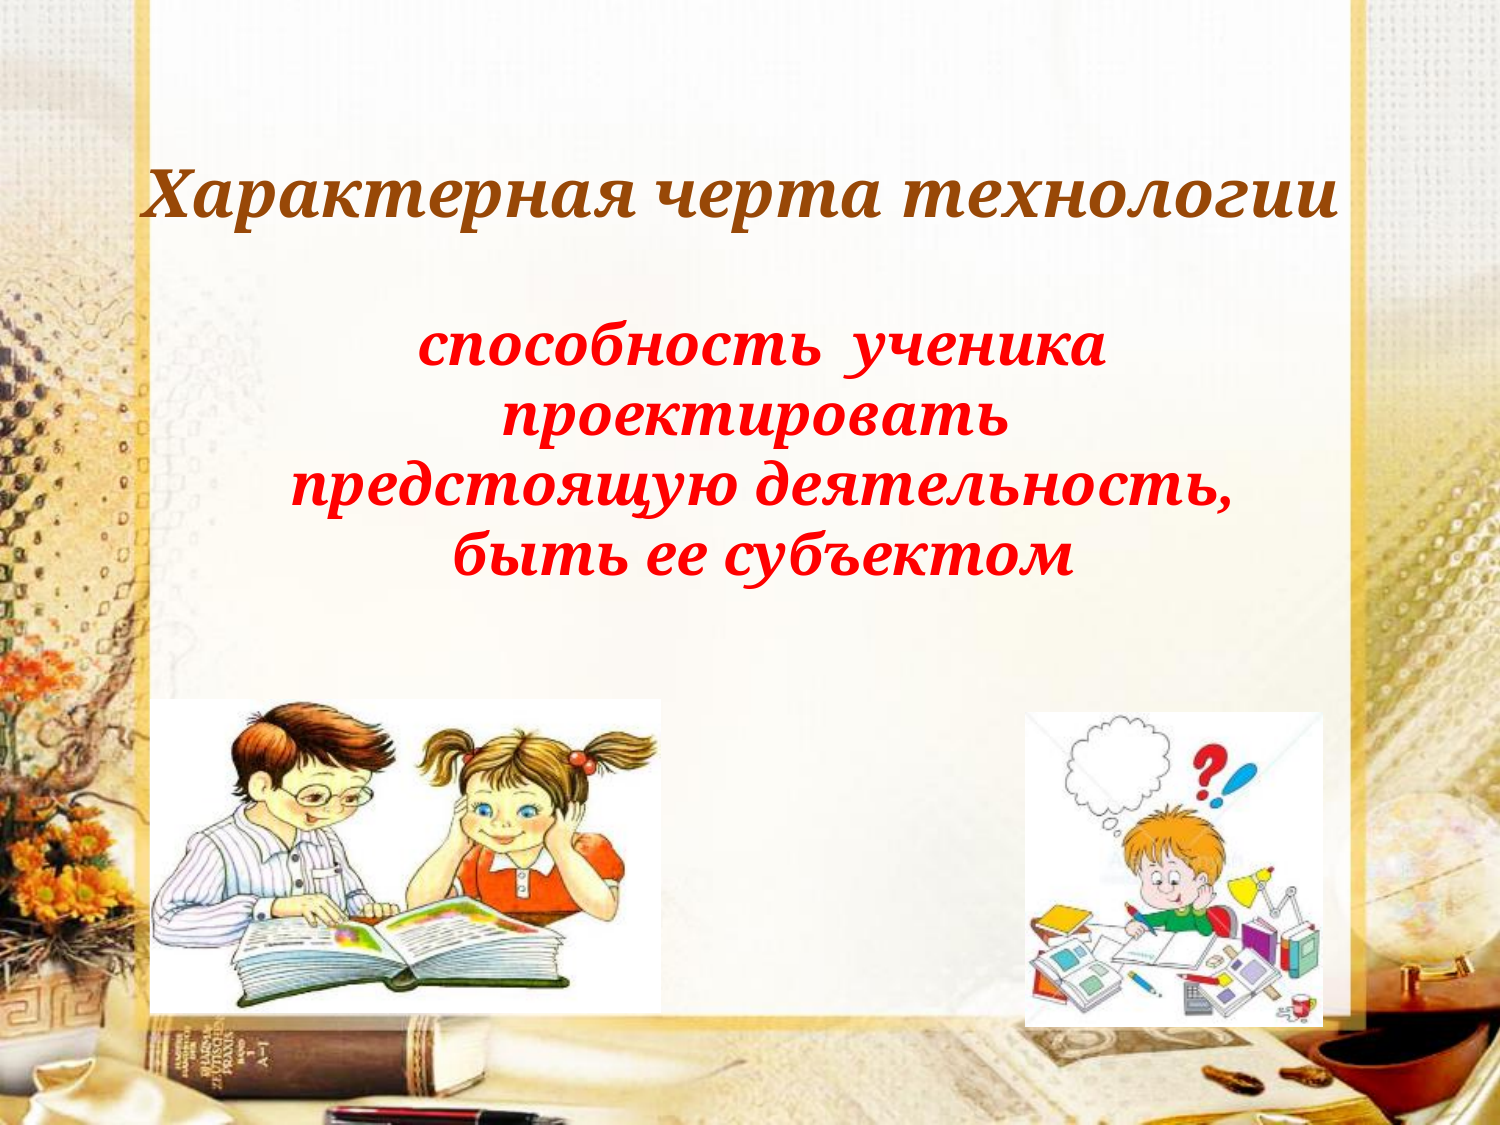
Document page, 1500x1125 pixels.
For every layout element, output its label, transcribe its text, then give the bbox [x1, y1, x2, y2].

picture [0, 0, 1500, 1125]
title Характерная черта технологии [75, 45, 1425, 338]
text_box способность ученика проектировать предстоящую деятельность, быть ее субъектом [162, 299, 1350, 595]
